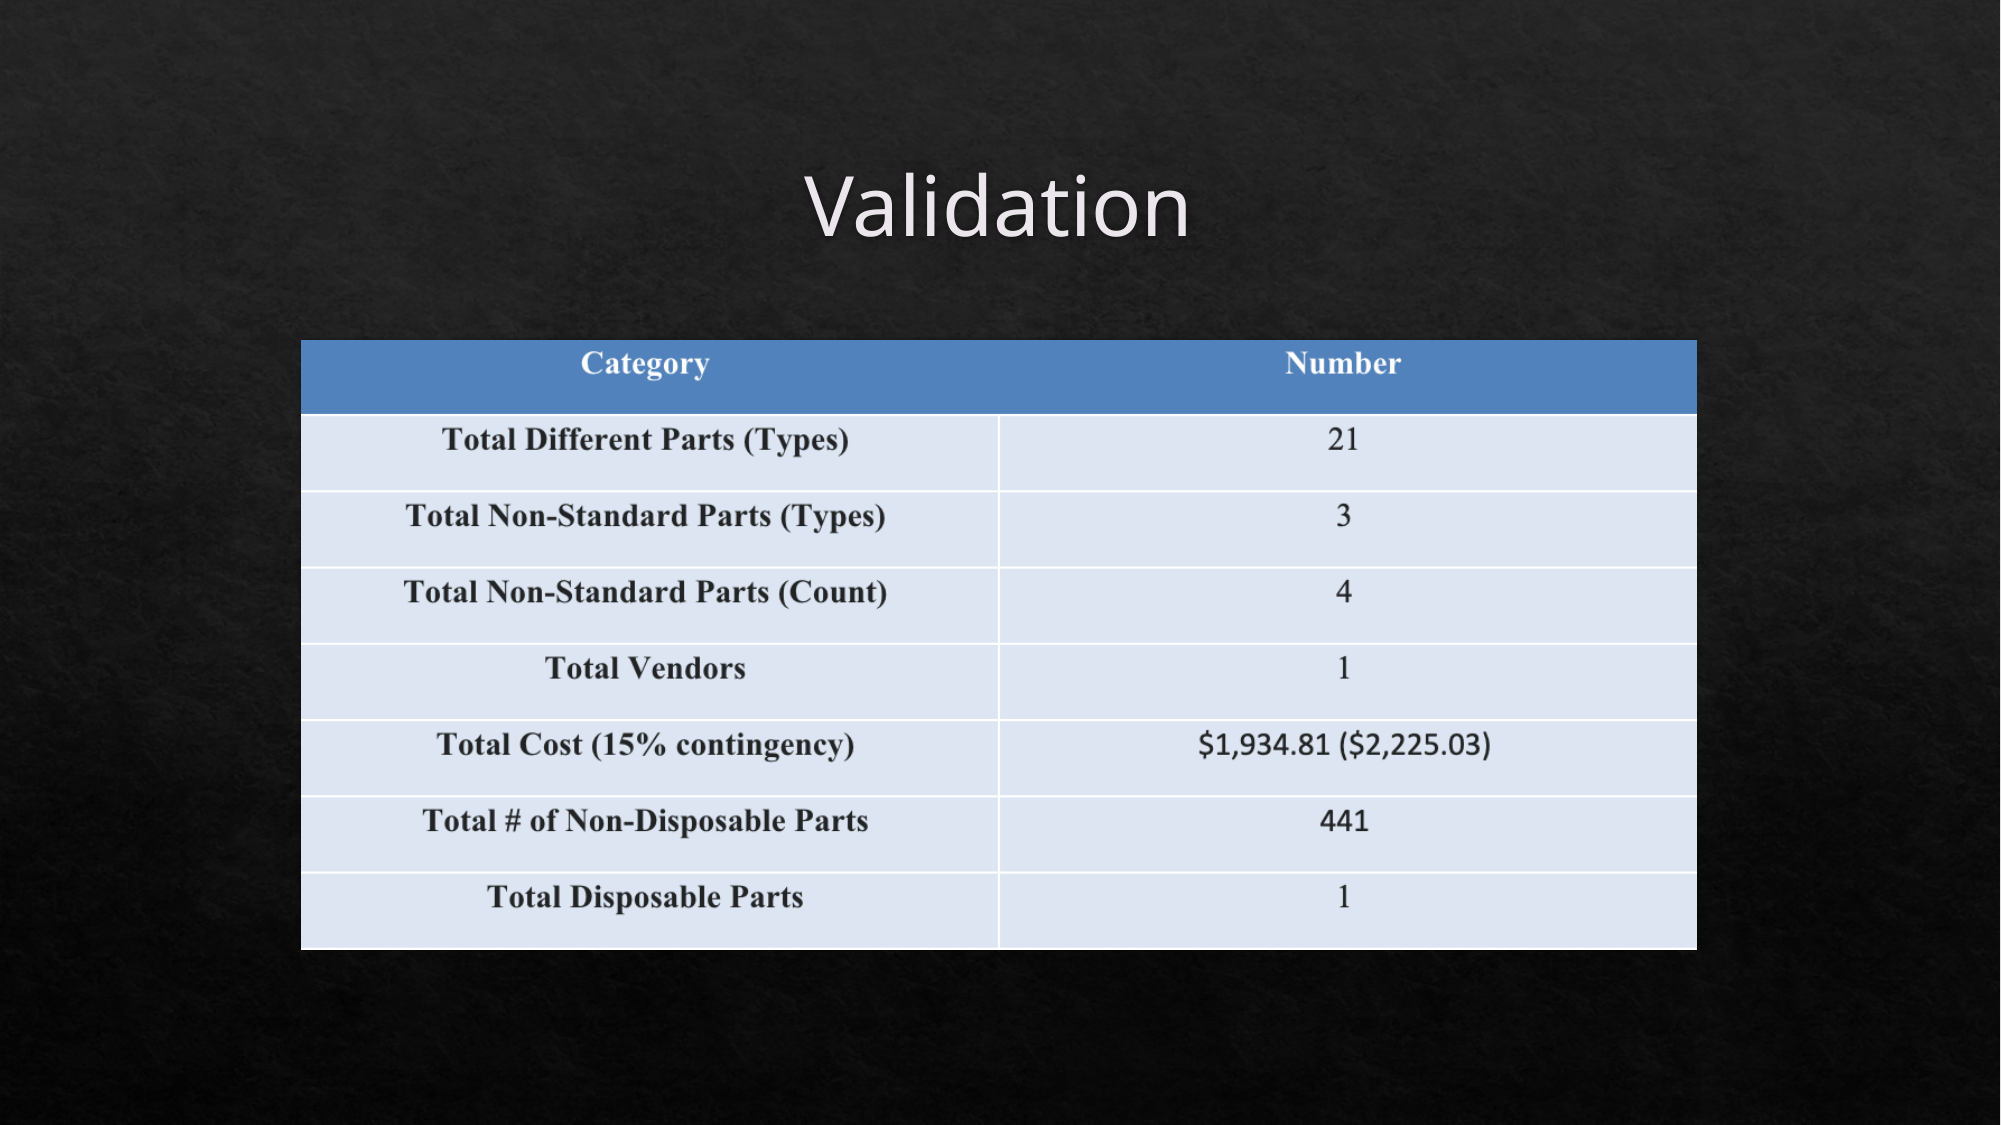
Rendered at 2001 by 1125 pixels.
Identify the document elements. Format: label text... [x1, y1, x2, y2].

title Validation [149, 99, 1849, 307]
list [300, 340, 1698, 951]
